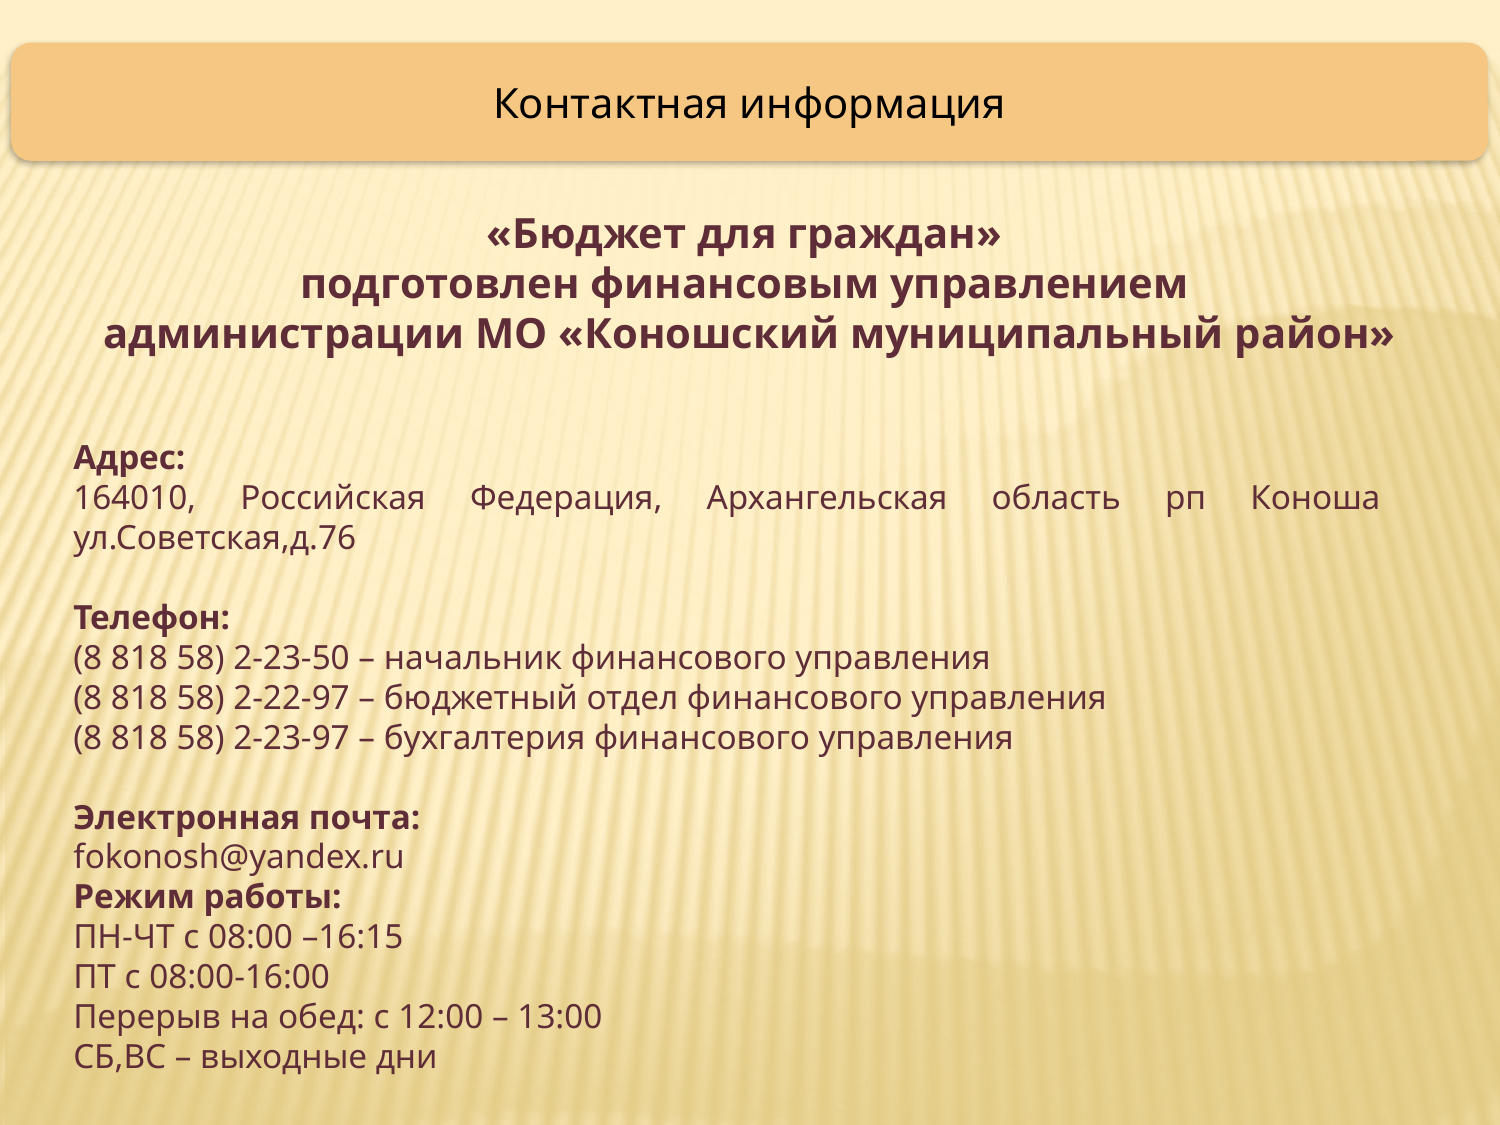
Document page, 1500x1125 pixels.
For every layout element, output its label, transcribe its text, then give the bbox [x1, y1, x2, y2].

text_box «Бюджет для граждан» подготовлен финансовым управлением администрации МО «Коношский муниципальный район» Адрес: 164010, Российская Федерация, Архангельская область рп Коноша ул.Советская,д.76 Телефон: (8 818 58) 2-23-50 – начальник финансового управления (8 818 58) 2-22-97 – бюджетный отдел финансового управления (8 818 58) 2-23-97 – бухгалтерия финансового управления Электронная почта: fokonosh@yandex.ru Режим работы: ПН-ЧТ с 08:00 –16:15 ПТ с 08:00-16:00 Перерыв на обед: с 12:00 – 13:00 СБ,ВС – выходные дни [58, 199, 1442, 1083]
text_box Контактная информация [9, 40, 1490, 163]
